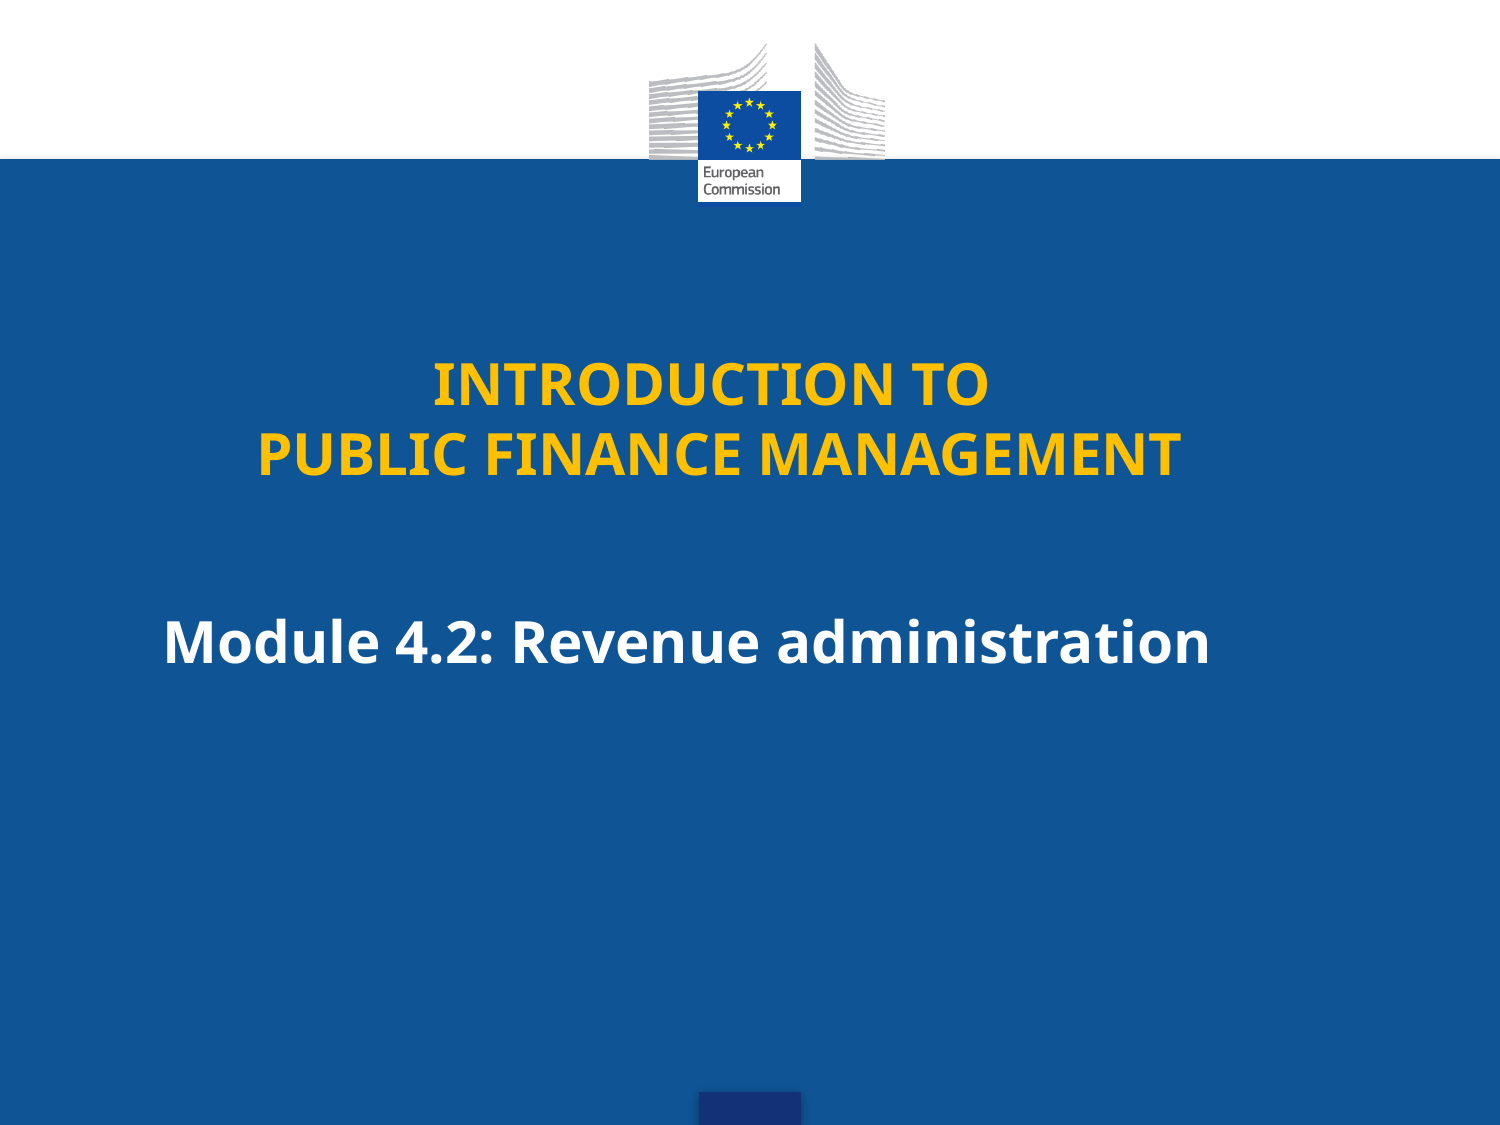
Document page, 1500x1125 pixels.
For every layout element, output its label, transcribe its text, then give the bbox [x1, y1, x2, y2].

title INTRODUCTION TO PUBLIC FINANCE MANAGEMENT [81, 339, 1358, 494]
subtitle Module 4.2: Revenue administration [105, 597, 1269, 809]
